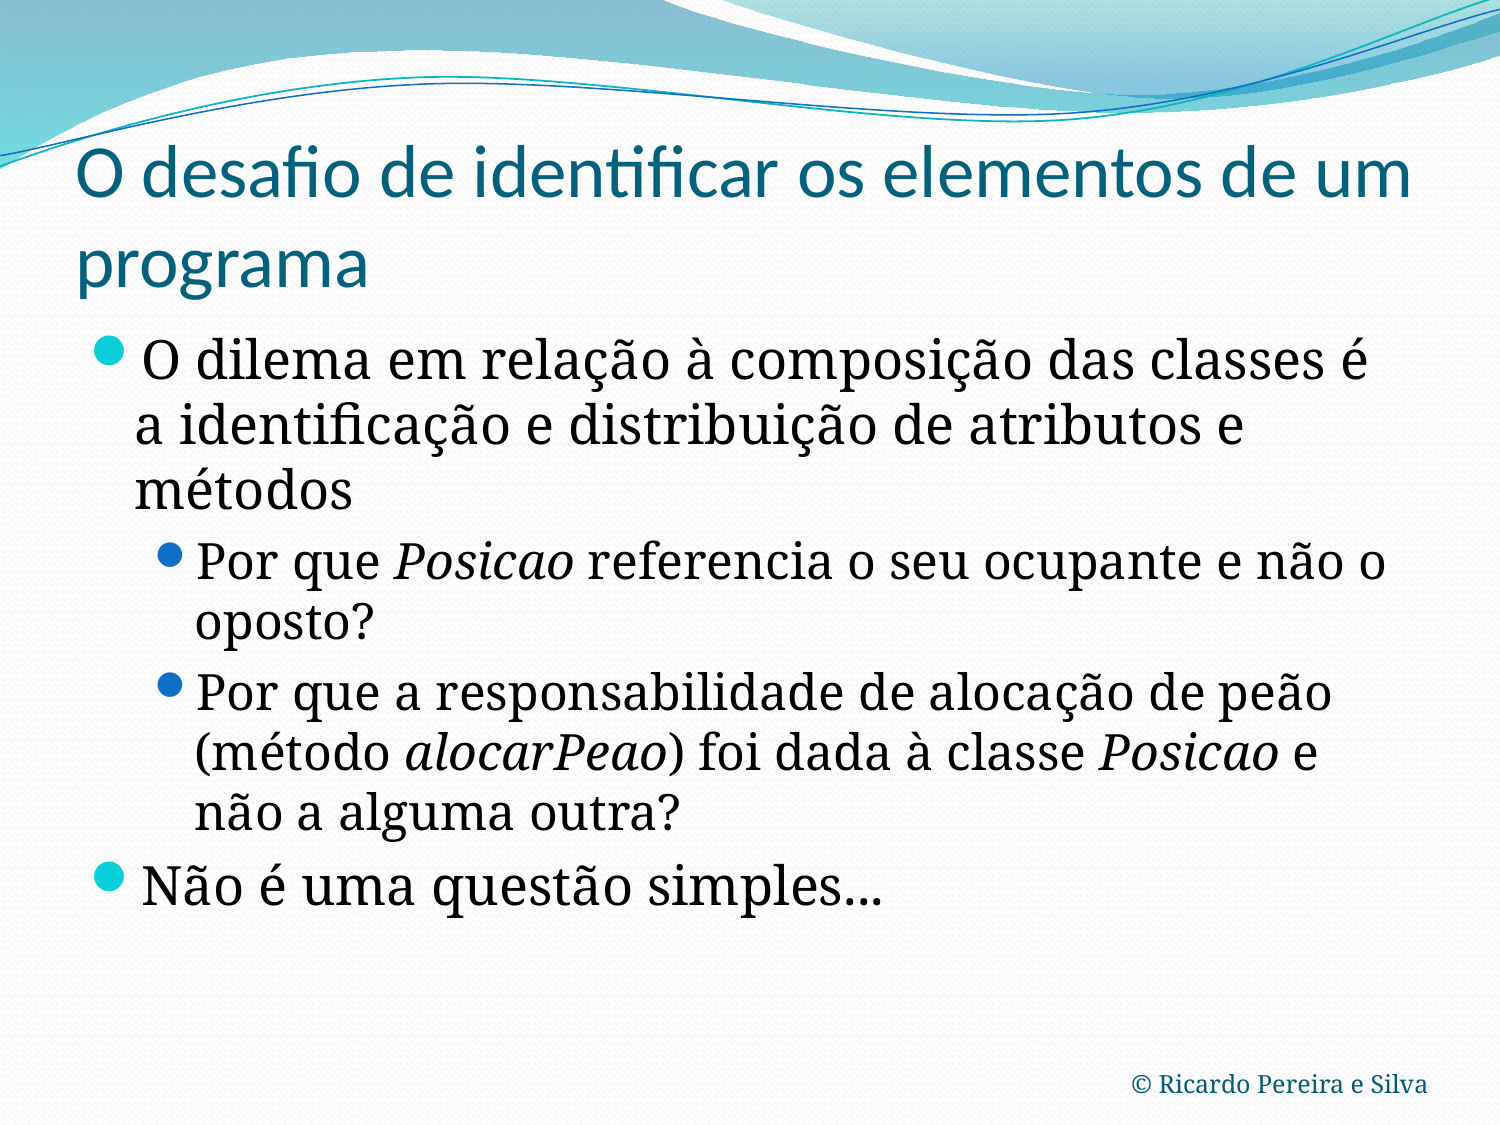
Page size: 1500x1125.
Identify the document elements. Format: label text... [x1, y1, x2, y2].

footer © Ricardo Pereira e Silva [1101, 1042, 1429, 1103]
title O desafio de identificar os elementos de um programa [75, 115, 1425, 303]
list O dilema em relação à composição das classes é a identificação e distribuição de atributos e métodos Por que Posicao referencia o seu ocupante e não o oposto? Por que a responsabilidade de alocação de peão (método alocarPeao) foi dada à classe Posicao e não a alguma outra? Não é uma questão simples... [75, 317, 1425, 1038]
